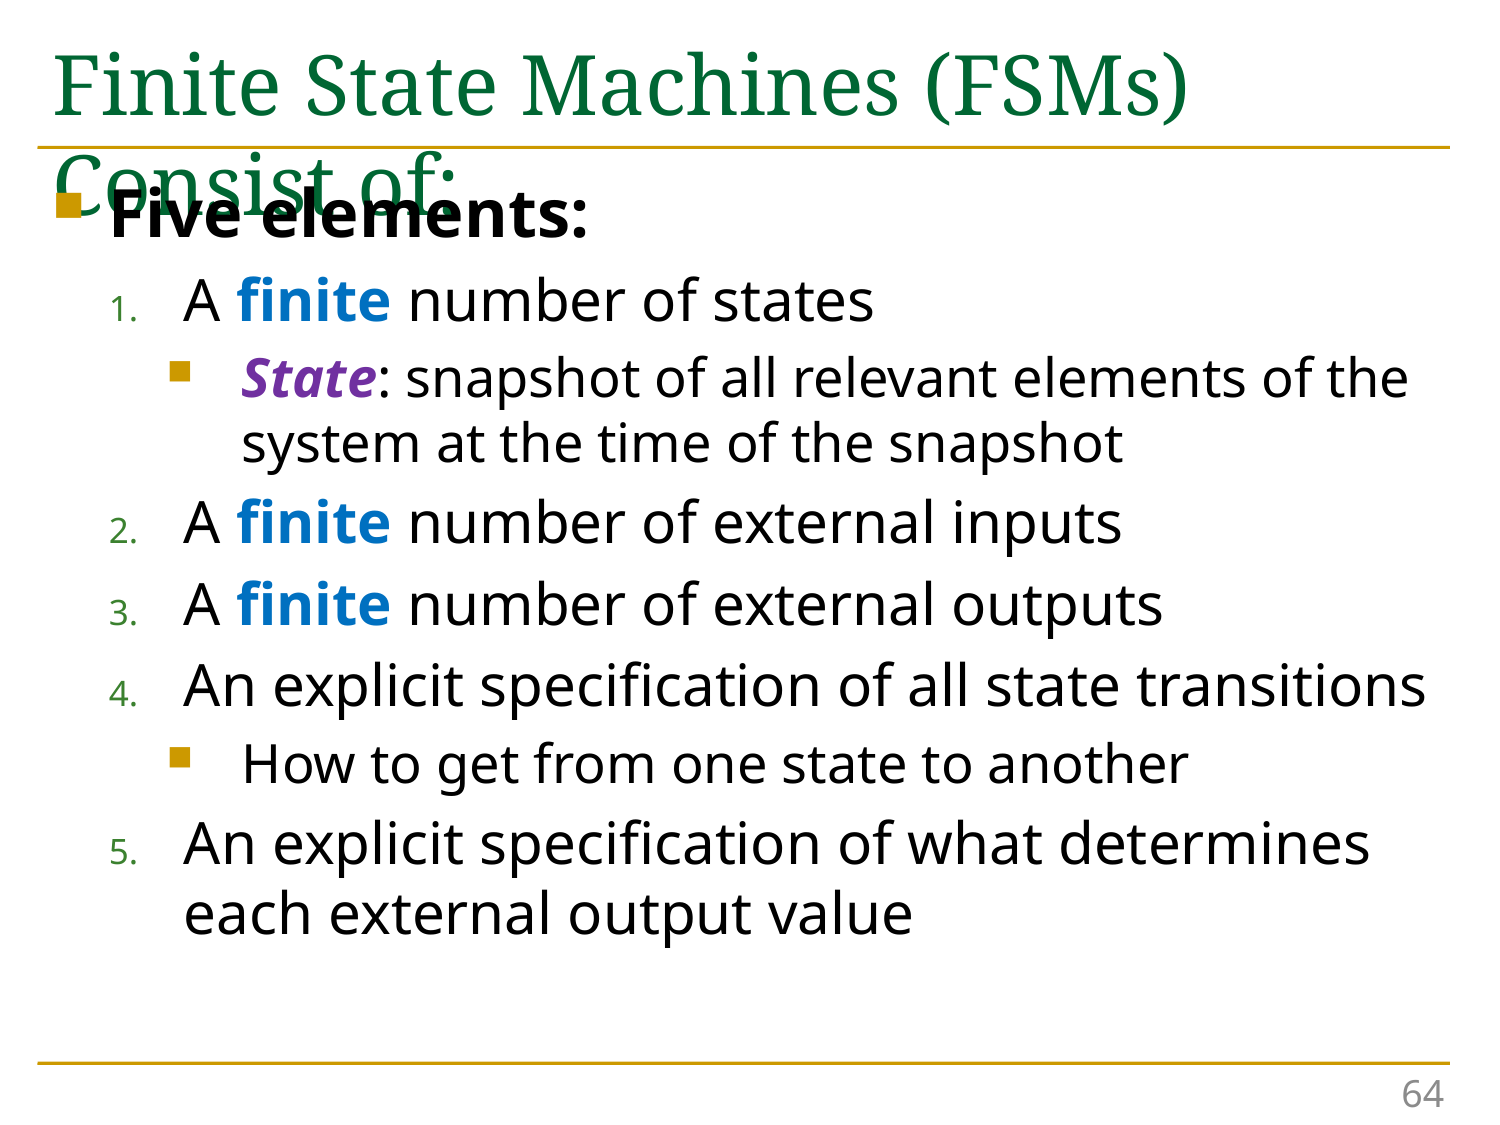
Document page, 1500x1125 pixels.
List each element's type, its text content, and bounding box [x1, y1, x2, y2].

title Finite State Machines (FSMs) Consist of: [37, 24, 1450, 163]
slide_number 64 [1121, 1066, 1460, 1125]
list Five elements: A finite number of states State: snapshot of all relevant elements of the system at the time of the snapshot A finite number of external inputs A finite number of external outputs An explicit specification of all state transitions How to get from one state to another An explicit specification of what determines each external output value [37, 163, 1450, 1016]
